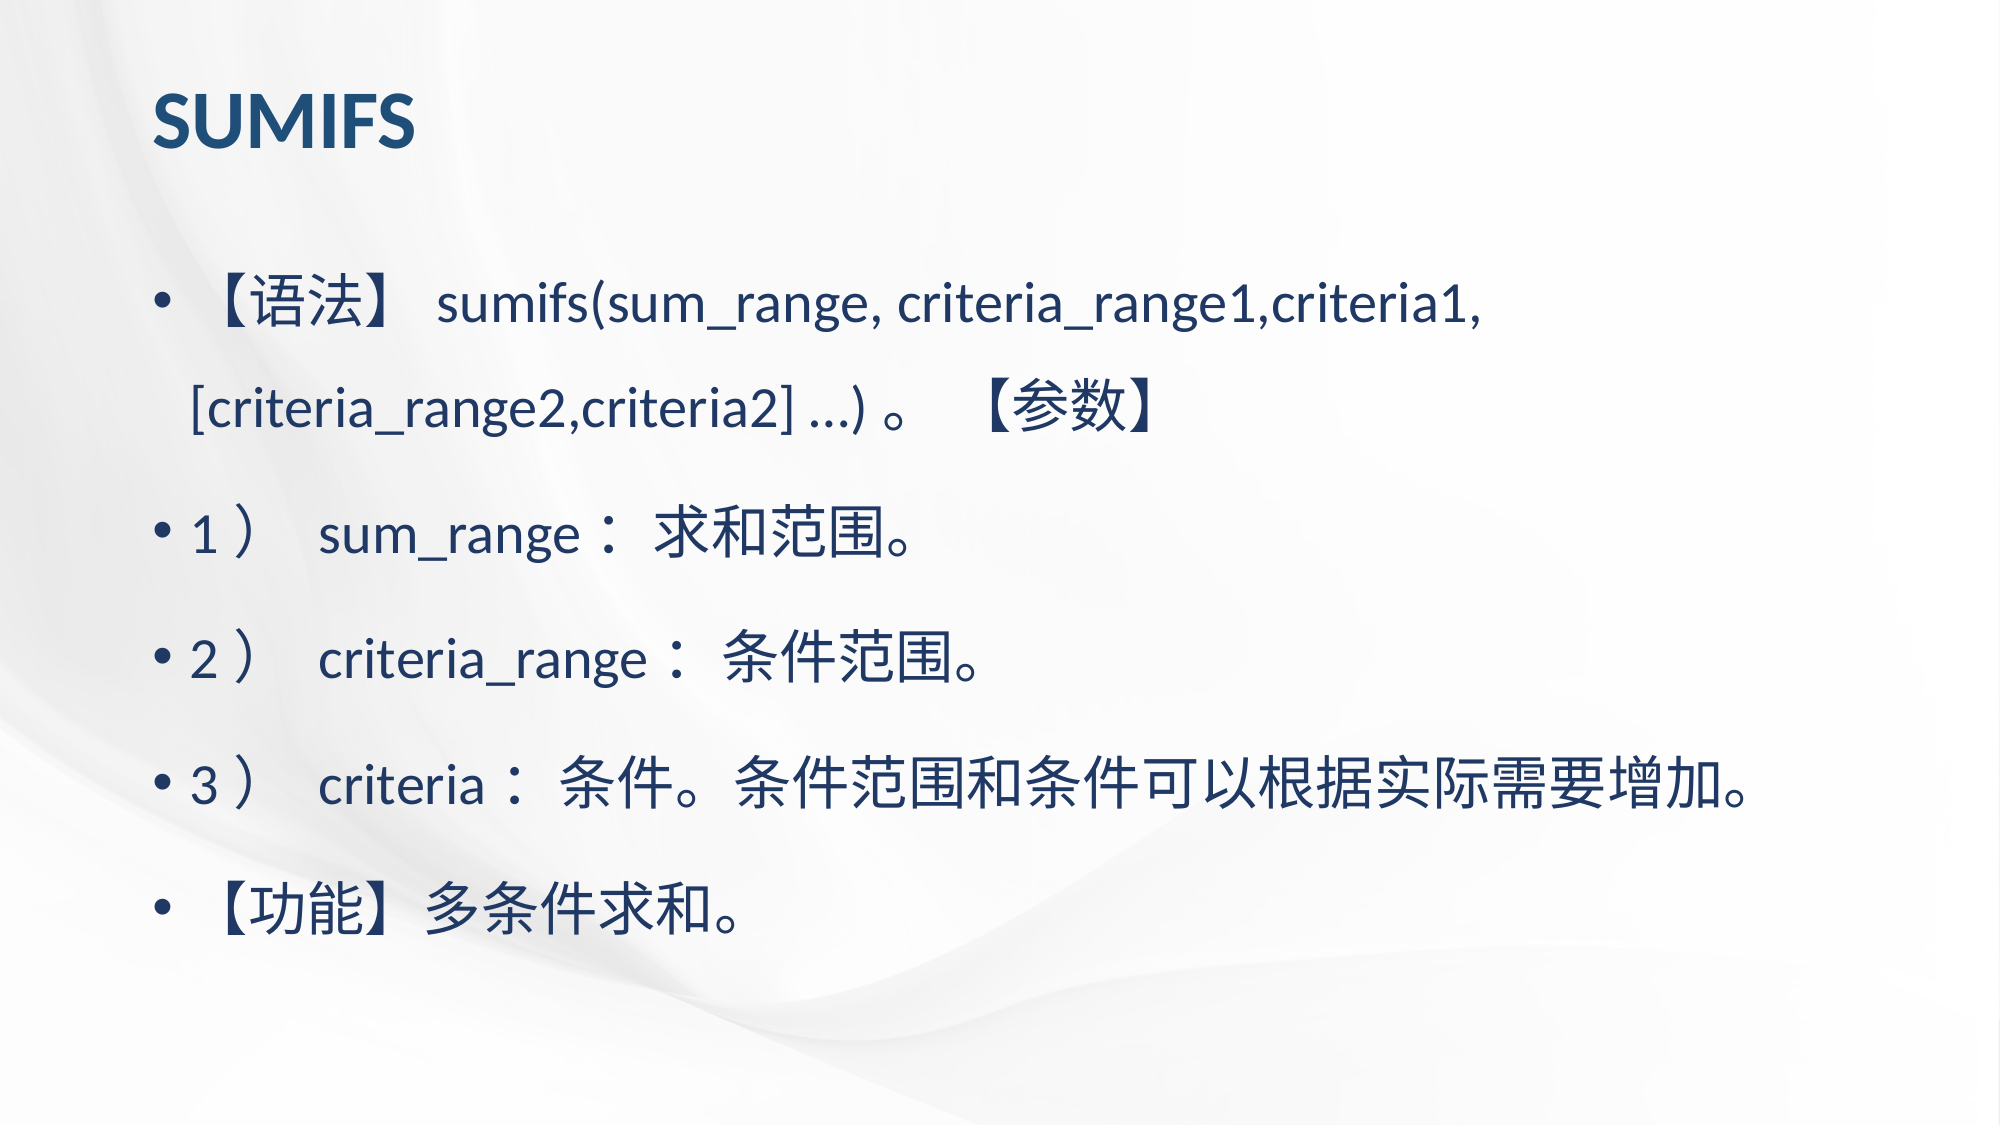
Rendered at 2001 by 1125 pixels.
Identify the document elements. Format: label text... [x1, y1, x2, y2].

list 【语法】sumifs(sum_range, criteria_range1,criteria1,[criteria_range2,criteria2] …)。 【参数】 1） sum_range：求和范围。 2） criteria_range：条件范围。 3） criteria：条件。条件范围和条件可以根据实际需要增加。 【功能】多条件求和。 [137, 222, 1863, 1043]
title SUMIFS [137, 59, 1863, 184]
